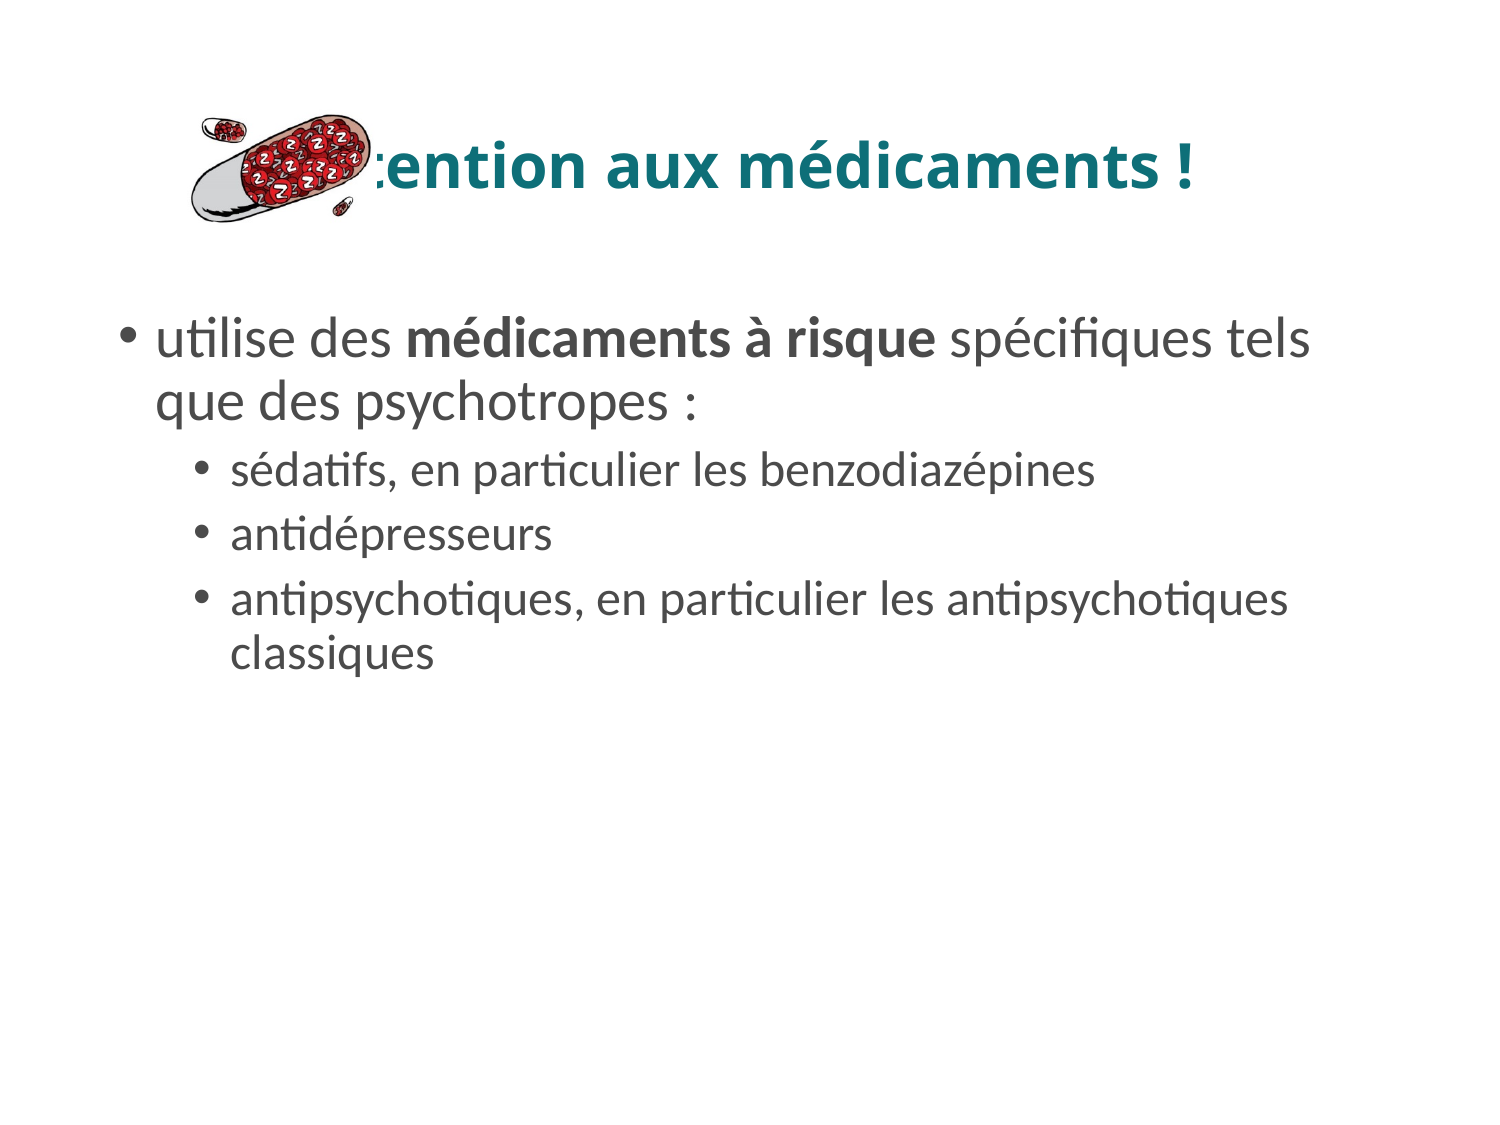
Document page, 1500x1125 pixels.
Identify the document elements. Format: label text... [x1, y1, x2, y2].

title Attention aux médicaments ! [103, 59, 1397, 278]
picture [187, 101, 377, 236]
list utilise des médicaments à risque spécifiques tels que des psychotropes : sédatifs, en particulier les benzodiazépines antidépresseurs antipsychotiques, en particulier les antipsychotiques classiques [103, 299, 1397, 1014]
